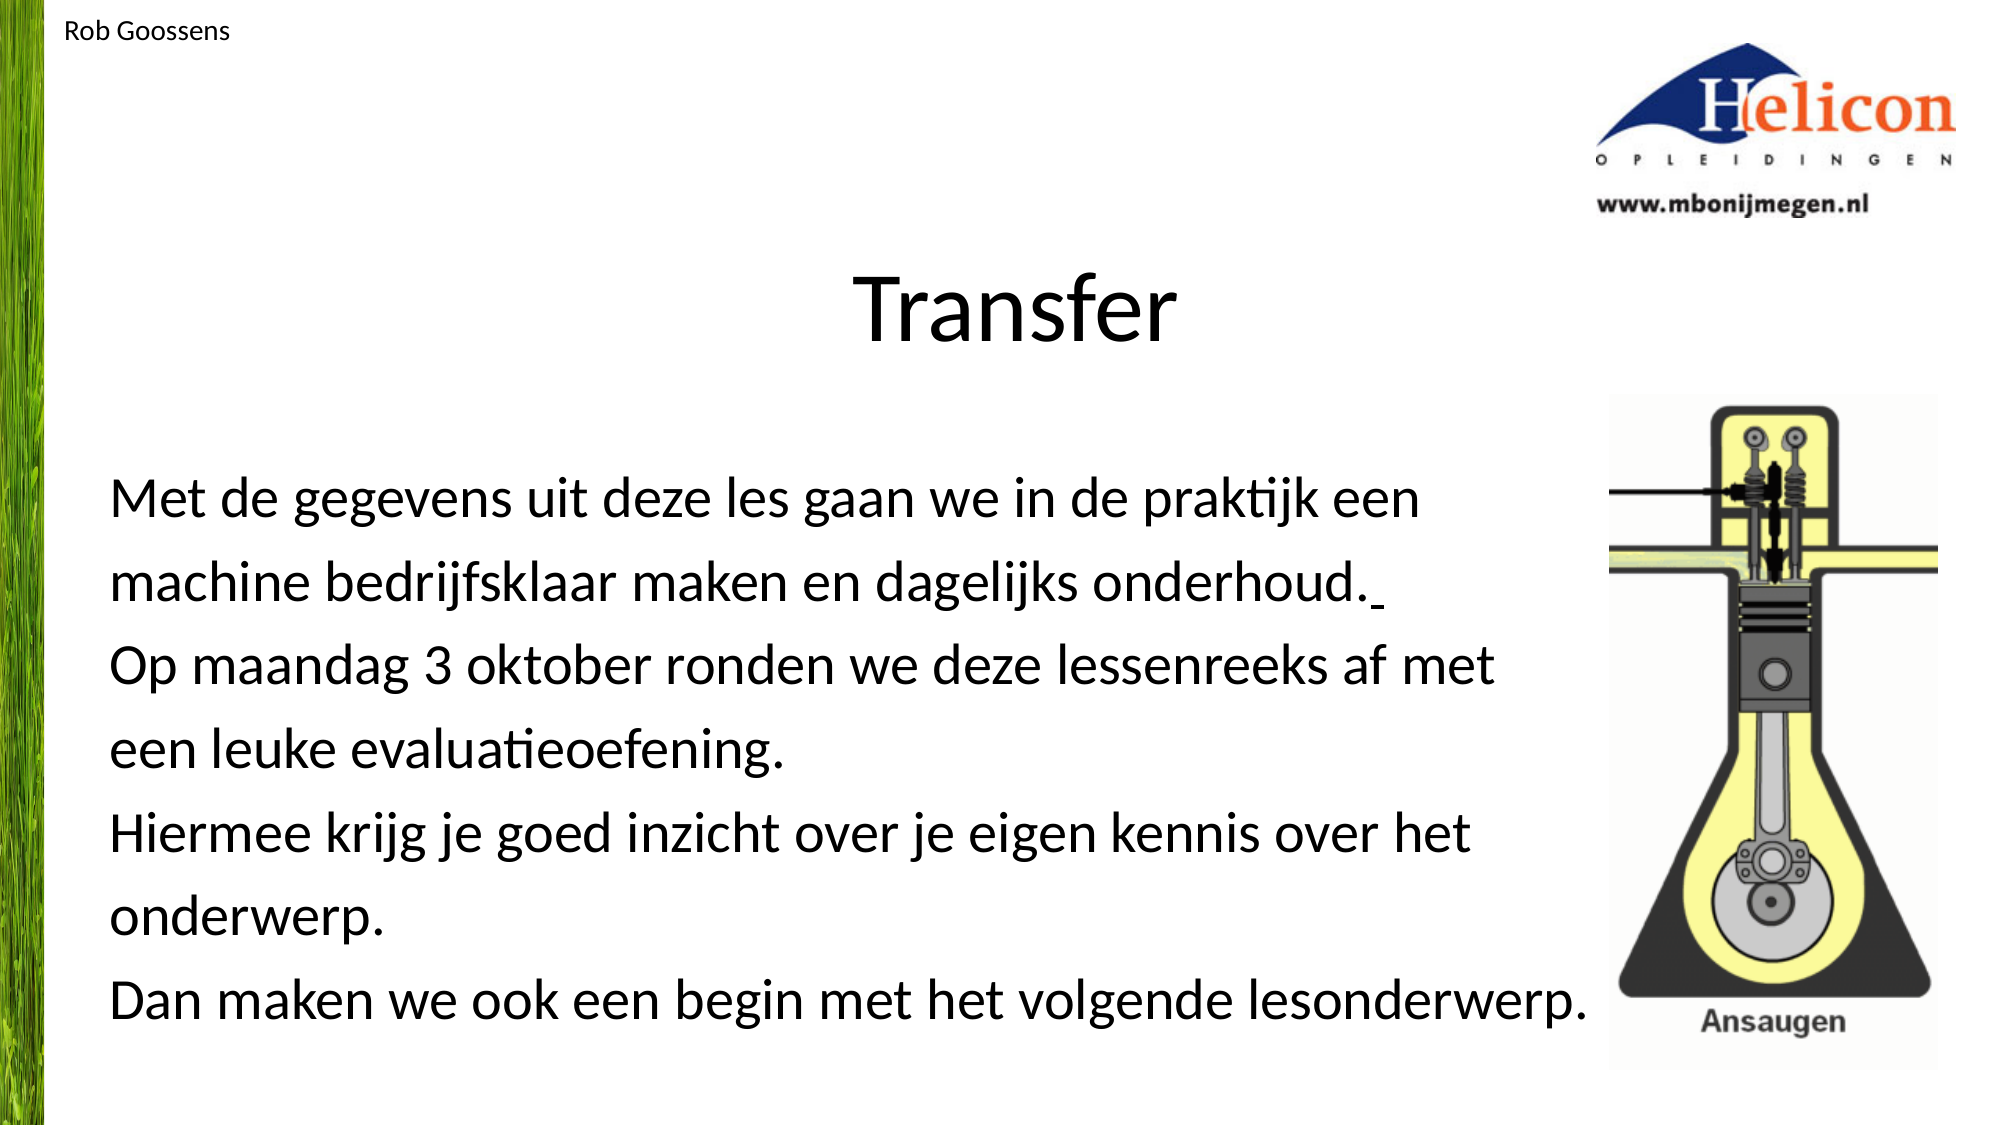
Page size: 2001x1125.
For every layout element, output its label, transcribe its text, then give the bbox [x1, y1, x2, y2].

text_box [0, 0, 45, 1125]
picture [1596, 43, 1956, 218]
picture [1609, 394, 1938, 1070]
text_box Rob Goossens [49, 3, 250, 54]
subtitle Transfer Met de gegevens uit deze les gaan we in de praktijk een machine bedrijfsklaar maken en dagelijks onderhoud. Op maandag 3 oktober ronden we deze lessenreeks af met een leuke evaluatieoefening. Hiermee krijg je goed inzicht over je eigen kennis over het onderwerp. Dan maken we ook een begin met het volgende lesonderwerp. [94, 247, 1938, 1070]
